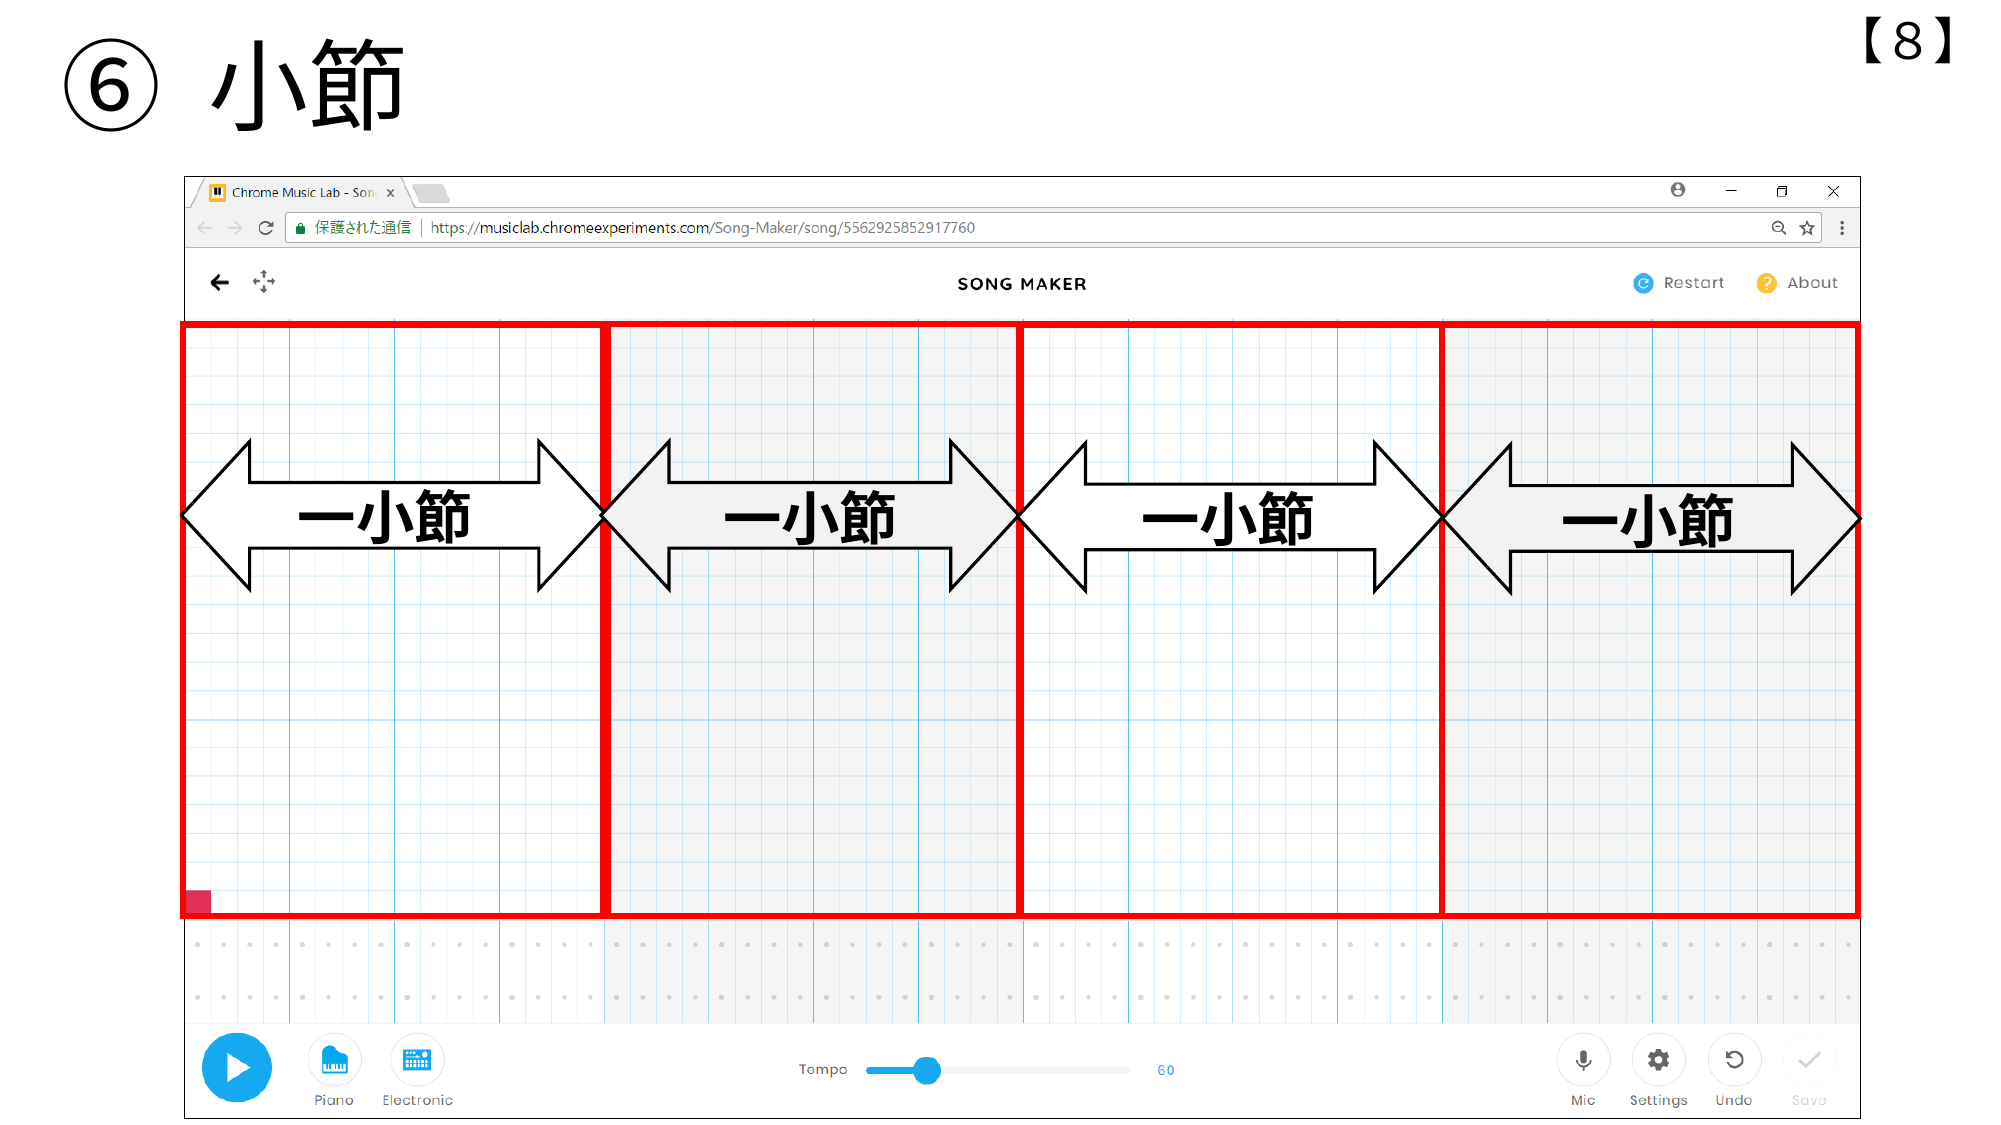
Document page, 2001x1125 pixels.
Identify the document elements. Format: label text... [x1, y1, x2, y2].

text_box ⑥ 小節 [47, 7, 1730, 154]
text_box 【８】 [1818, 1, 2000, 77]
picture [184, 176, 1861, 1119]
